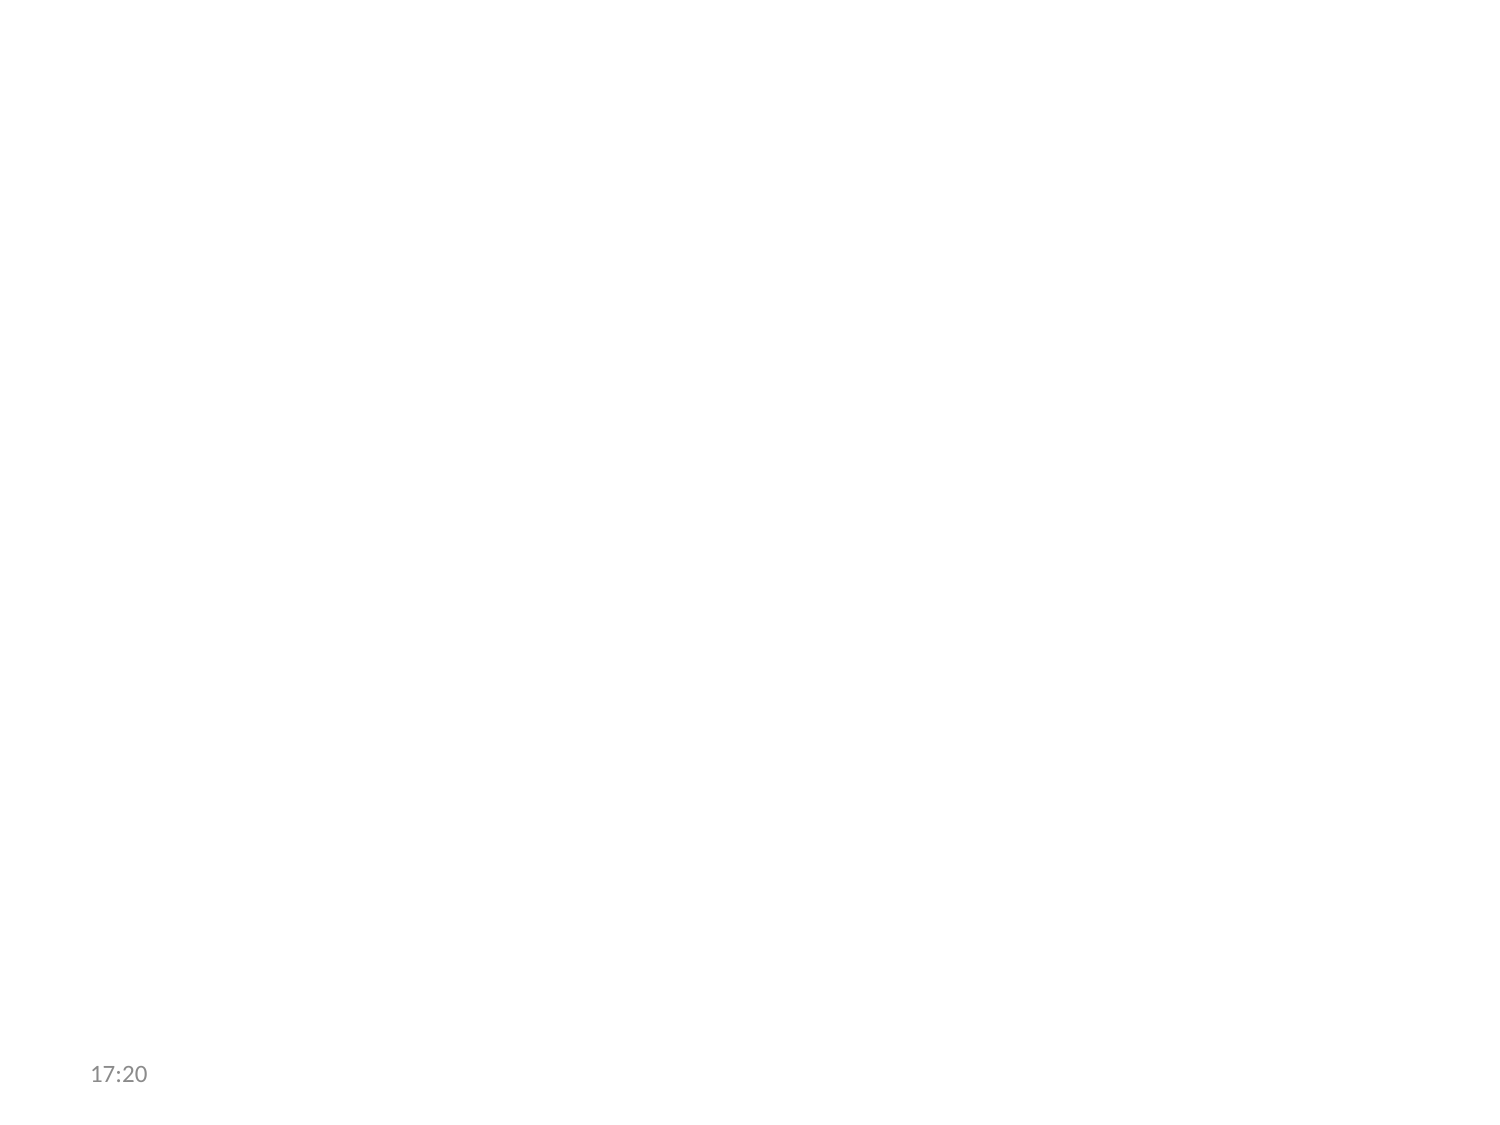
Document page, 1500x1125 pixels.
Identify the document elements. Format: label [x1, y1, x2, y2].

slide_number [75, 1042, 425, 1103]
